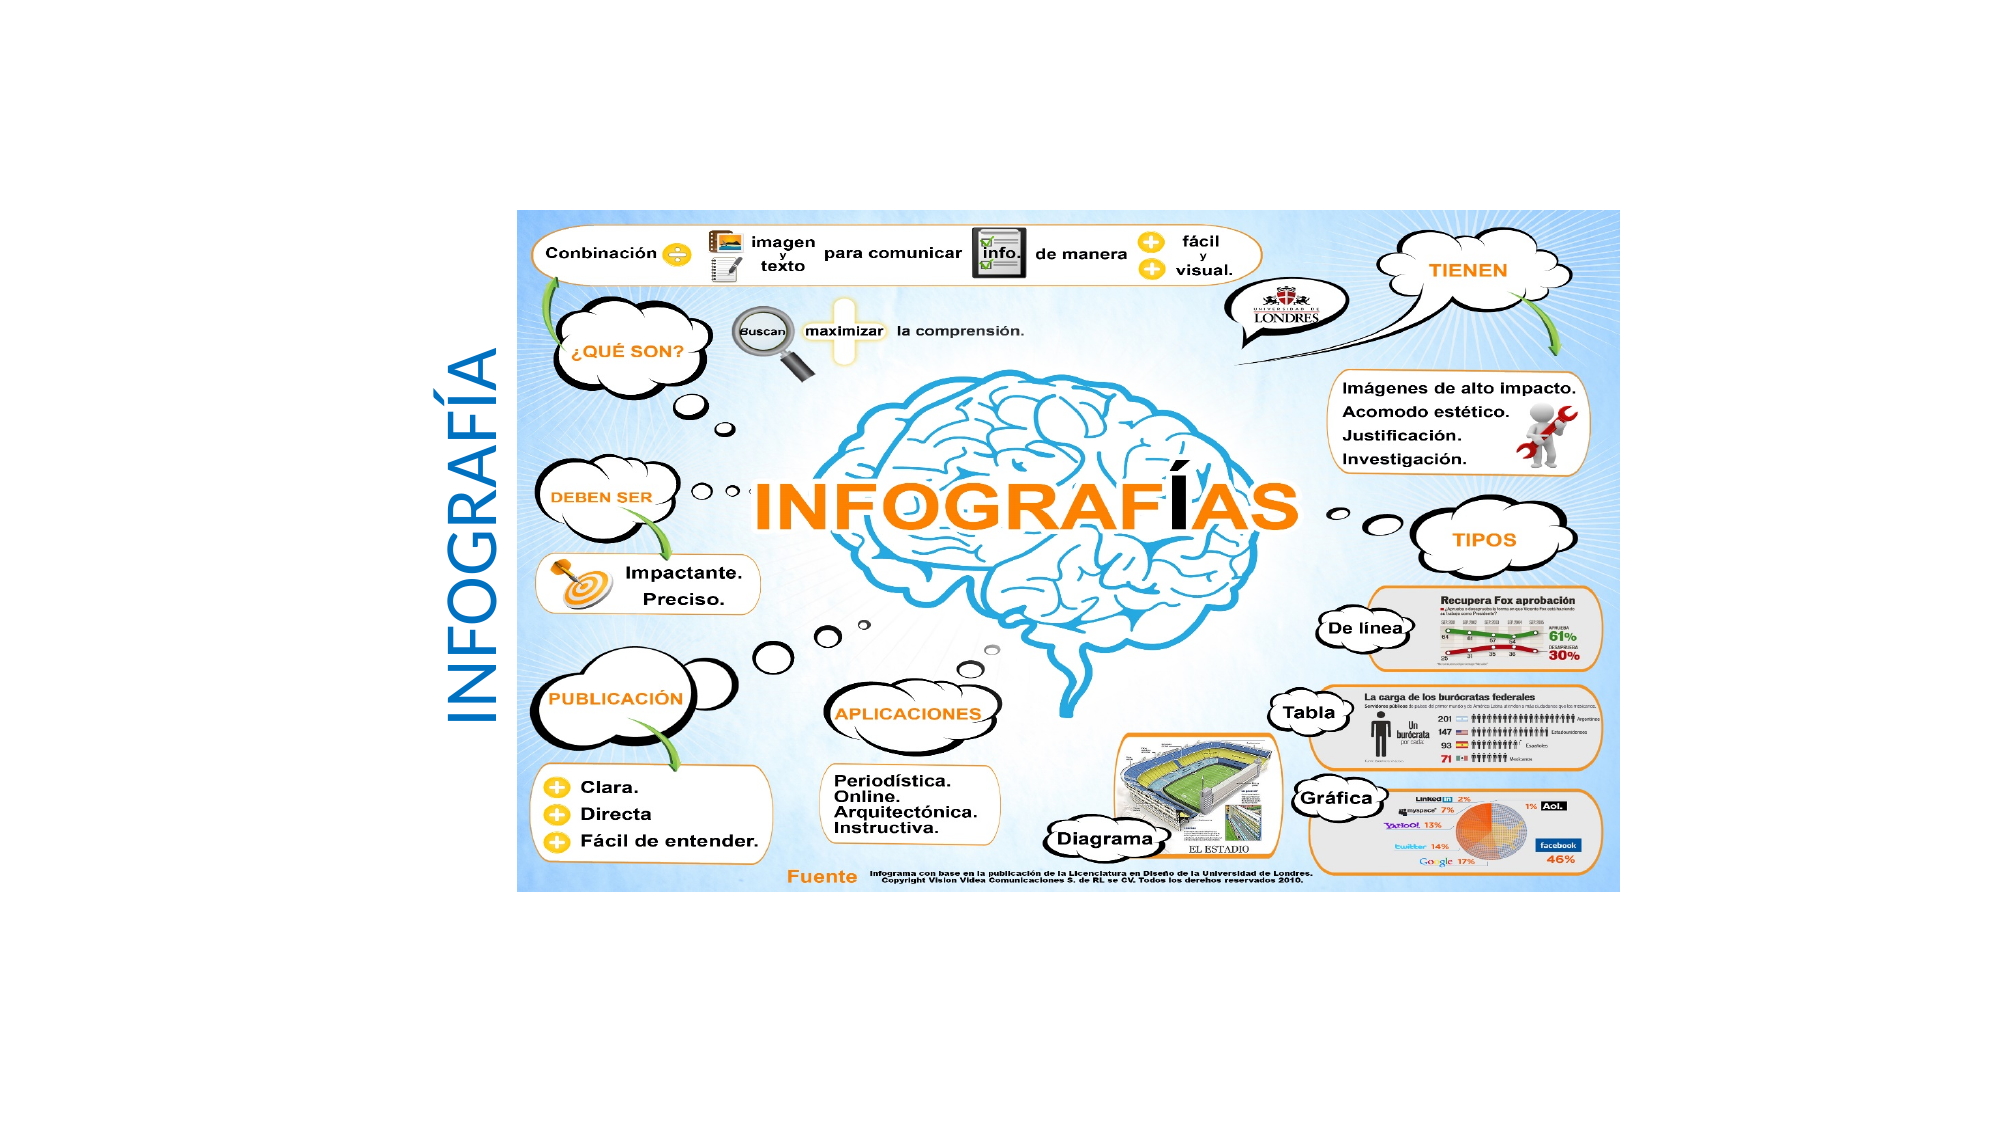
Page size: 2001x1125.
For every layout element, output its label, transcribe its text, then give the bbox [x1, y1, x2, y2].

picture [517, 210, 1620, 892]
text_box INFOGRAFÍA [413, 322, 517, 743]
